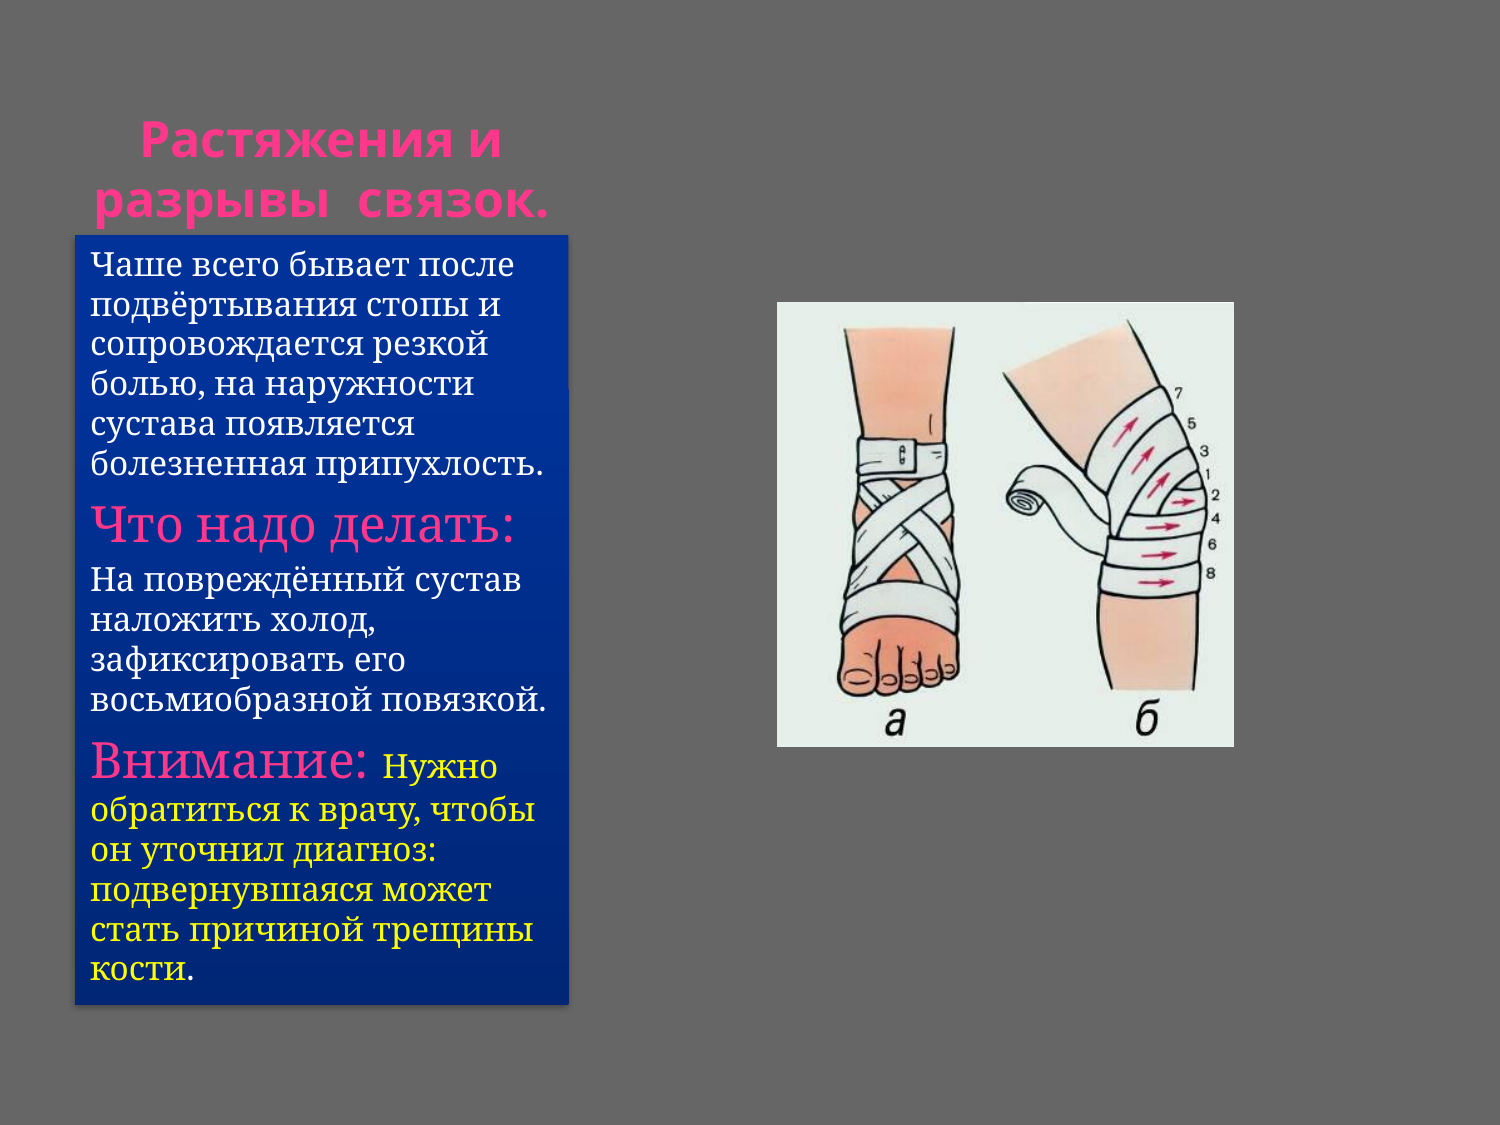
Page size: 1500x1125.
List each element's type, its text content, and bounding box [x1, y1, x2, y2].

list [777, 302, 1234, 747]
title Растяжения и разрывы связок. [75, 44, 569, 234]
list Чаше всего бывает после подвёртывания стопы и сопровождается резкой болью, на наружности сустава появляется болезненная припухлость. Что надо делать: На повреждённый сустав наложить холод, зафиксировать его восьмиобразной повязкой. Внимание: Нужно обратиться к врачу, чтобы он уточнил диагноз: подвернувшаяся может стать причиной трещины кости. [75, 235, 569, 1005]
